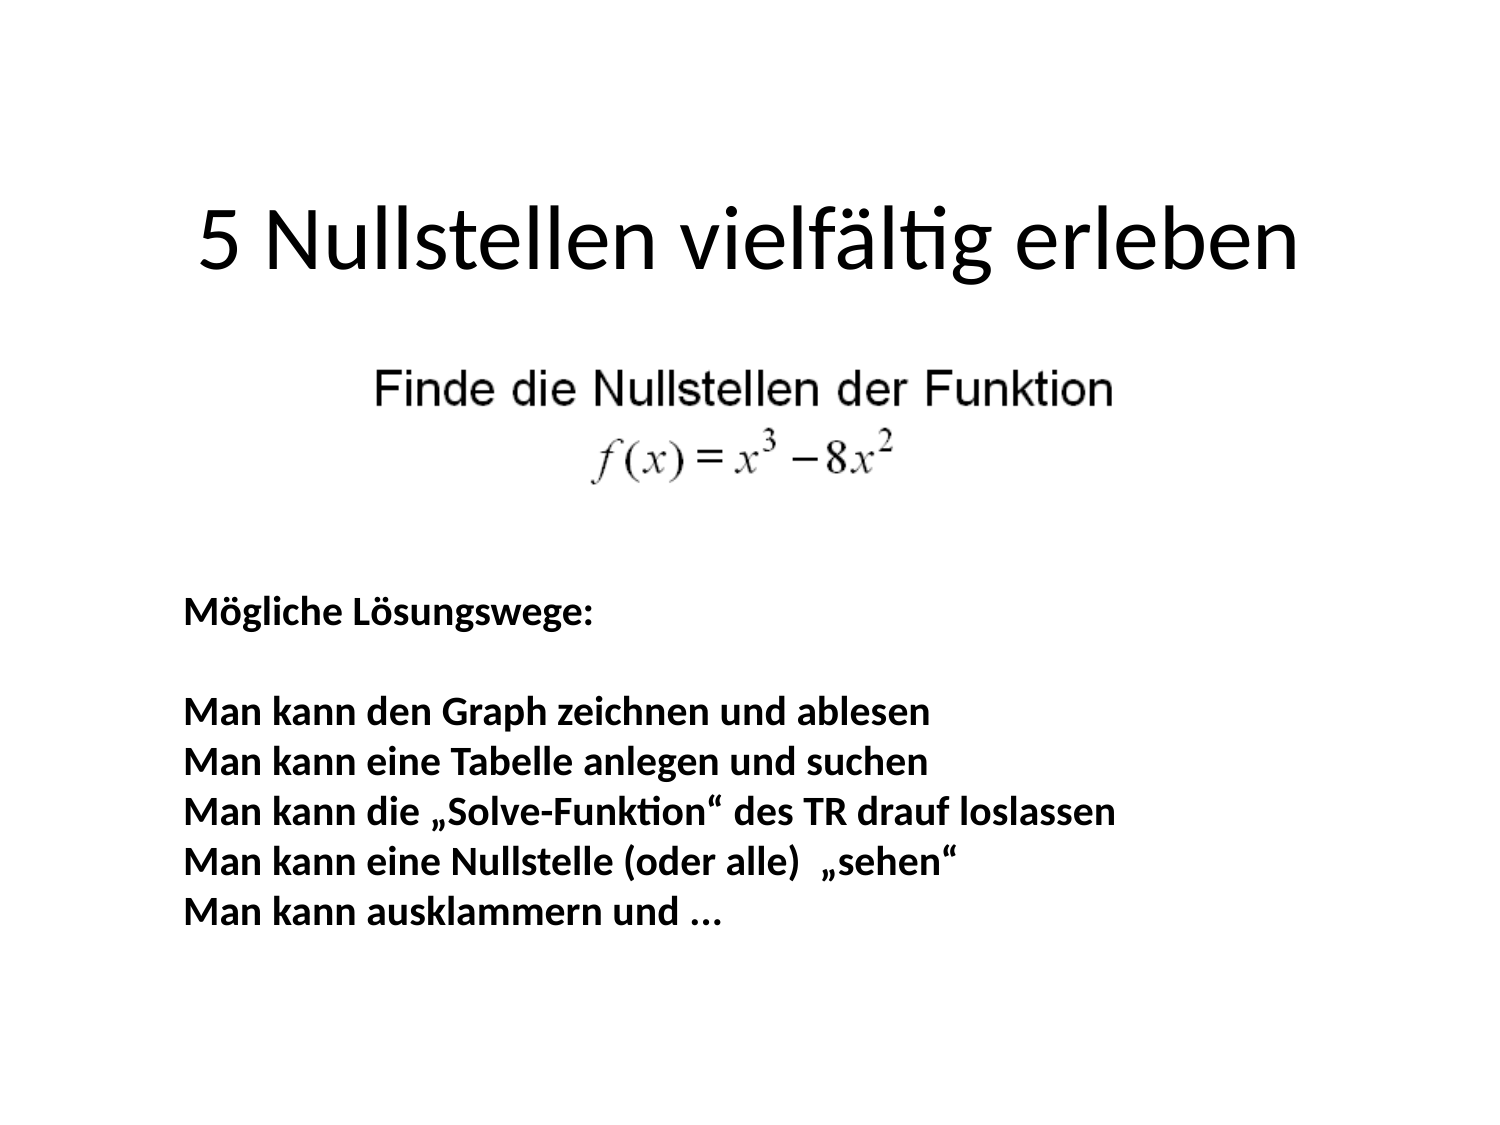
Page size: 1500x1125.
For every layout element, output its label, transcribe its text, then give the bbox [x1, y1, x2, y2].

text_box 5 Nullstellen vielfältig erleben [74, 138, 1425, 327]
text_box Mögliche Lösungswege: Man kann den Graph zeichnen und ablesen Man kann eine Tabelle anlegen und suchen Man kann die „Solve-Funktion“ des TR drauf loslassen Man kann eine Nullstelle (oder alle) „sehen“ Man kann ausklammern und ... [168, 575, 1384, 942]
picture [363, 312, 1137, 527]
